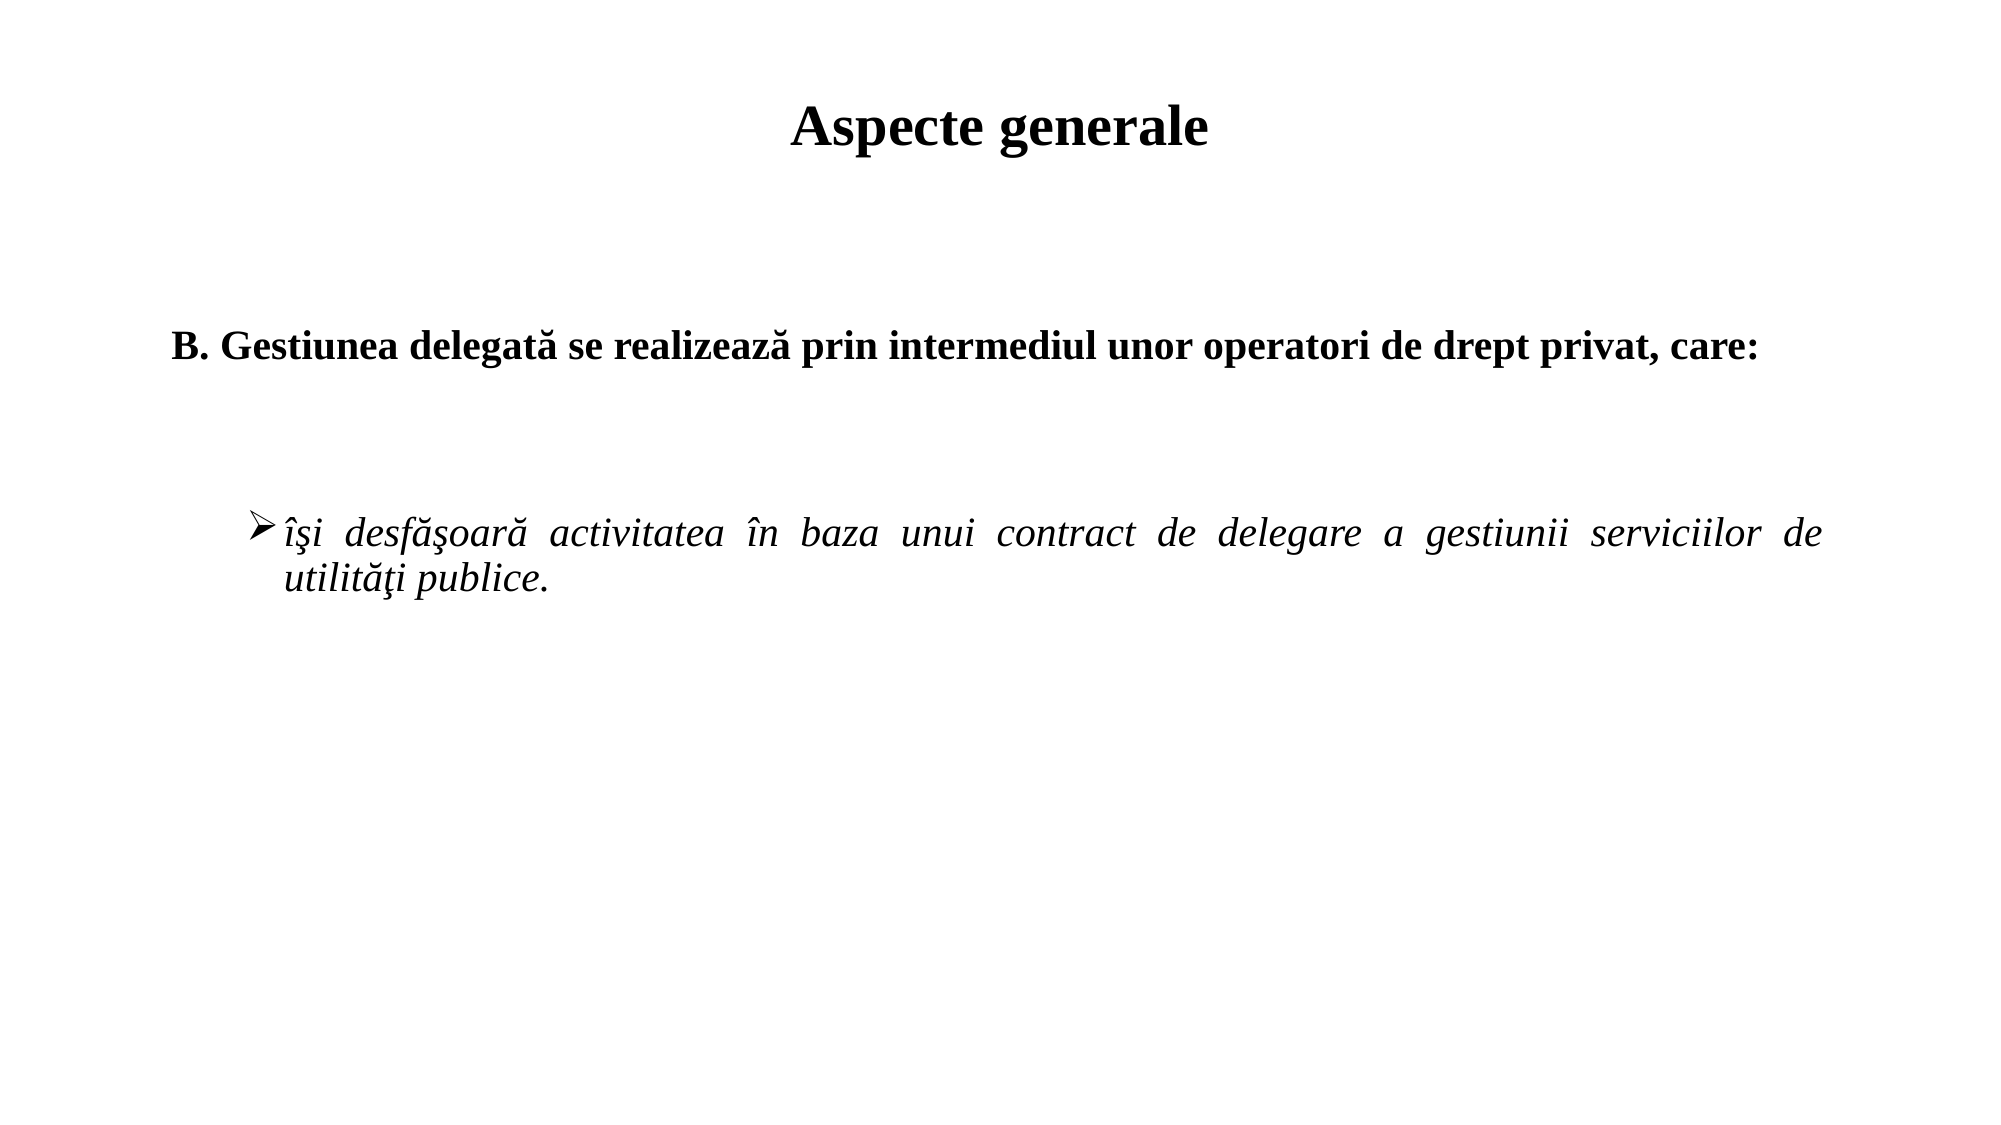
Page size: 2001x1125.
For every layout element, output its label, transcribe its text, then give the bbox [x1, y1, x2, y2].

list B. Gestiunea delegată se realizează prin intermediul unor operatori de drept privat, care: îşi desfăşoară activitatea în baza unui contract de delegare a gestiunii serviciilor de utilităţi publice. [156, 179, 1839, 1000]
title Aspecte generale [158, 59, 1842, 193]
